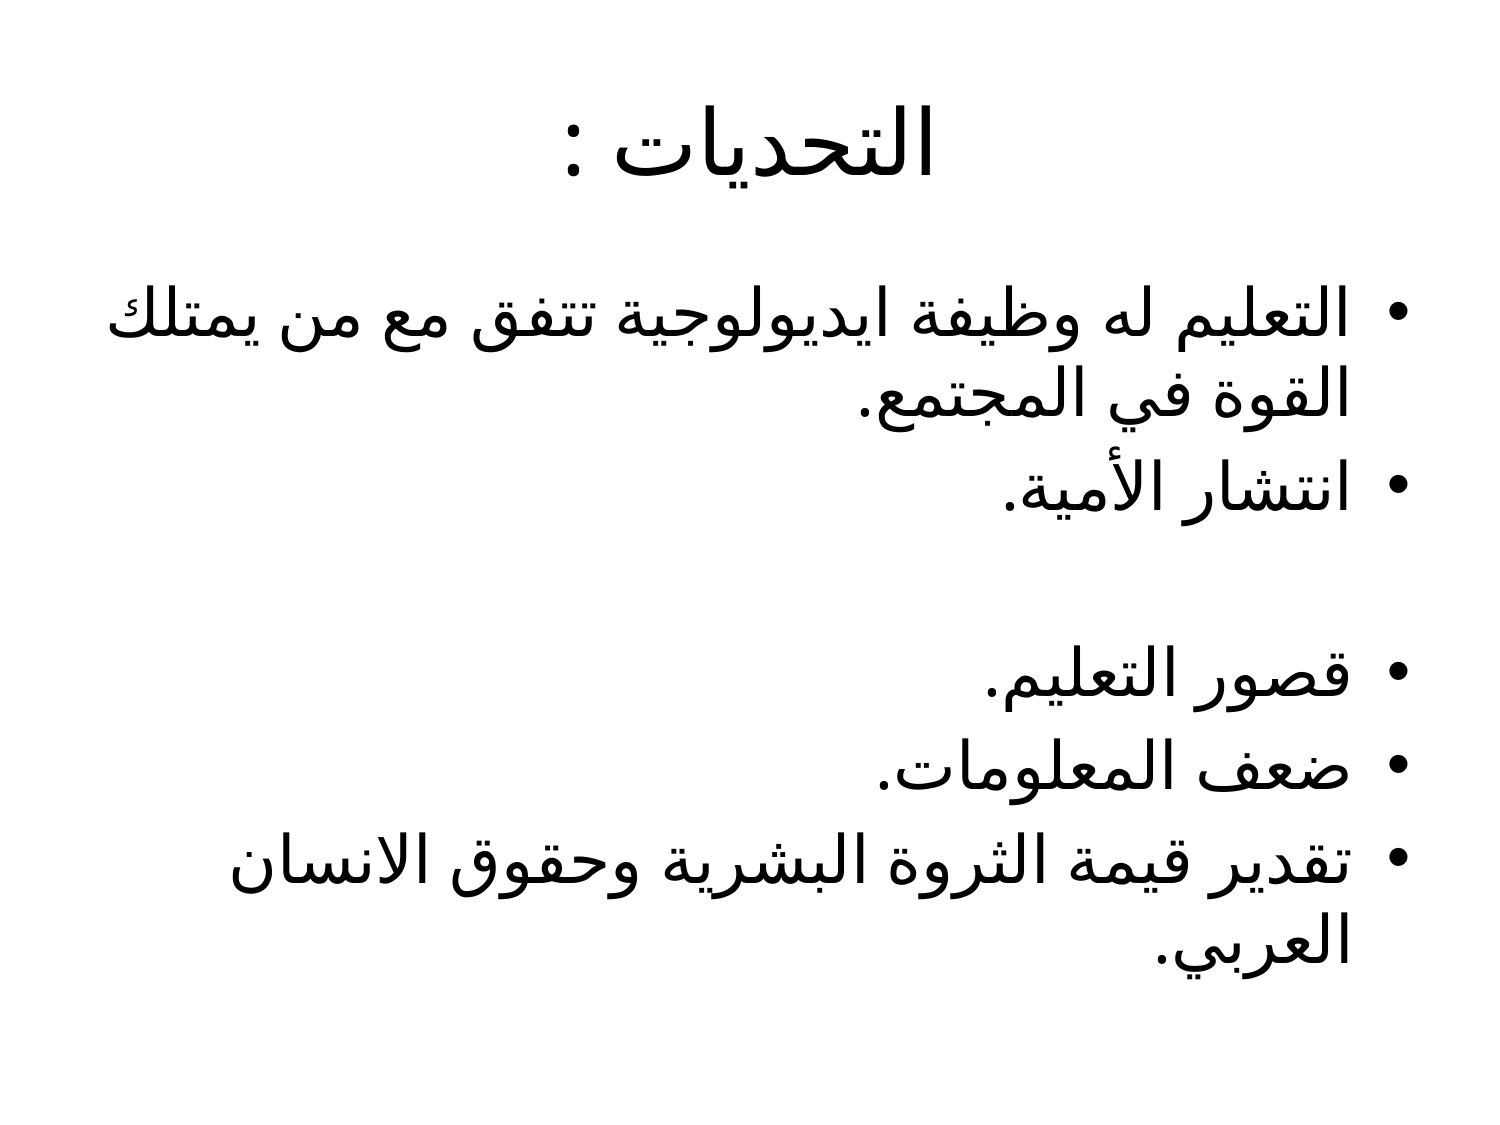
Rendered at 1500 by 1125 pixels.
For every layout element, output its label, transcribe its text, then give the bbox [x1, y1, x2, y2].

list التعليم له وظيفة ايديولوجية تتفق مع من يمتلك القوة في المجتمع. انتشار الأمية. قصور التعليم. ضعف المعلومات. تقدير قيمة الثروة البشرية وحقوق الانسان العربي. [75, 262, 1425, 1005]
title التحديات : [75, 45, 1425, 233]
